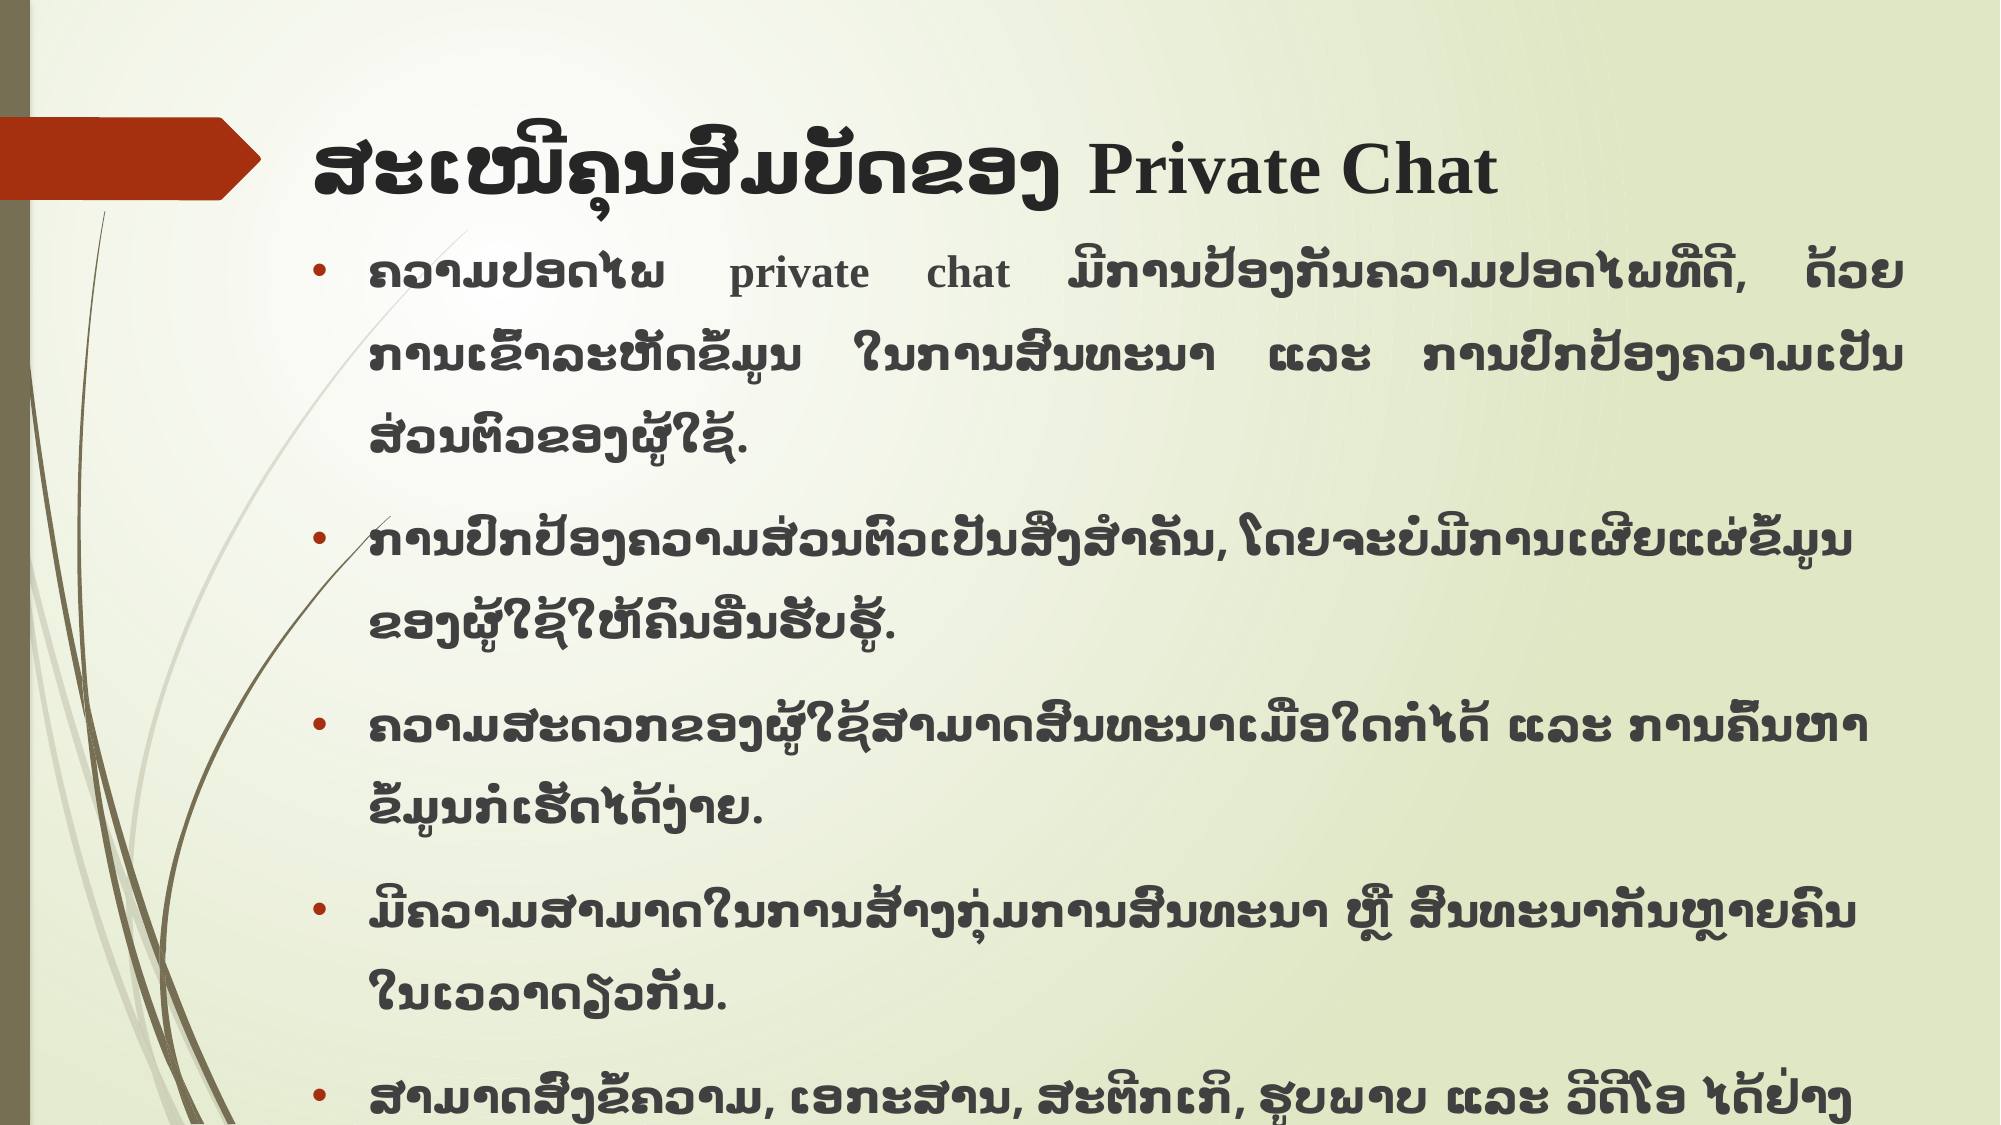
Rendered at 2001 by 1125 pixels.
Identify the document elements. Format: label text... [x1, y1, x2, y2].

title ສະເໜີຄຸນສົມບັດຂອງ Private Chat [296, 58, 1759, 206]
list ຄວາມປອດໄພ private chat ມີການປ້ອງກັນຄວາມປອດໄພທີ່ດີ, ດ້ວຍການເຂົ້າລະຫັດຂໍ້ມູນ ໃນການສົນທະນາ ແລະ ການປົກປ້ອງຄວາມເປັນສ່ວນຕົວຂອງຜູ້ໃຊ້. ການປົກປ້ອງຄວາມສ່ວນຕົວເປັນສິ່ງສຳຄັນ, ໂດຍຈະບໍ່ມີການເຜີຍແຜ່ຂໍ້ມູນຂອງຜູ້ໃຊ້ໃຫ້ຄົນອື່ນຮັບຮູ້. ຄວາມສະດວກຂອງຜູ້ໃຊ້ສາມາດສົນທະນາເມື່ອໃດກໍ່ໄດ້ ແລະ ການຄົ້ນຫາຂໍ້ມູນກໍ່ເຮັດໄດ້ງ່າຍ. ມີຄວາມສາມາດໃນການສ້າງກຸ່ມການສົນທະນາ ຫຼື ສົນທະນາກັນຫຼາຍຄົນໃນເວລາດຽວກັນ. ສາມາດສົ່ງຂໍ້ຄວາມ, ເອກະສານ, ສະຕີກເກິ, ຮູບພາບ ແລະ ວີດີໂອ ໄດ້ຢ່າງປອດໄພ, ແຕ່ຍັງບໍ່ສາມາດສົ່ງຂໍ້ຄວາມສຽງໄດ້. ໄດ້ຮັບຂໍ້ຄວາມໃໝ່ຈະມີການແຈ້ງເຕືອນຜ່ານໜ້າຈໍ. ສາມາດປ່ຽນຮູບແບບເປັນພາສາລາວ ແລະ ອັງກິດ. [296, 206, 1920, 1095]
